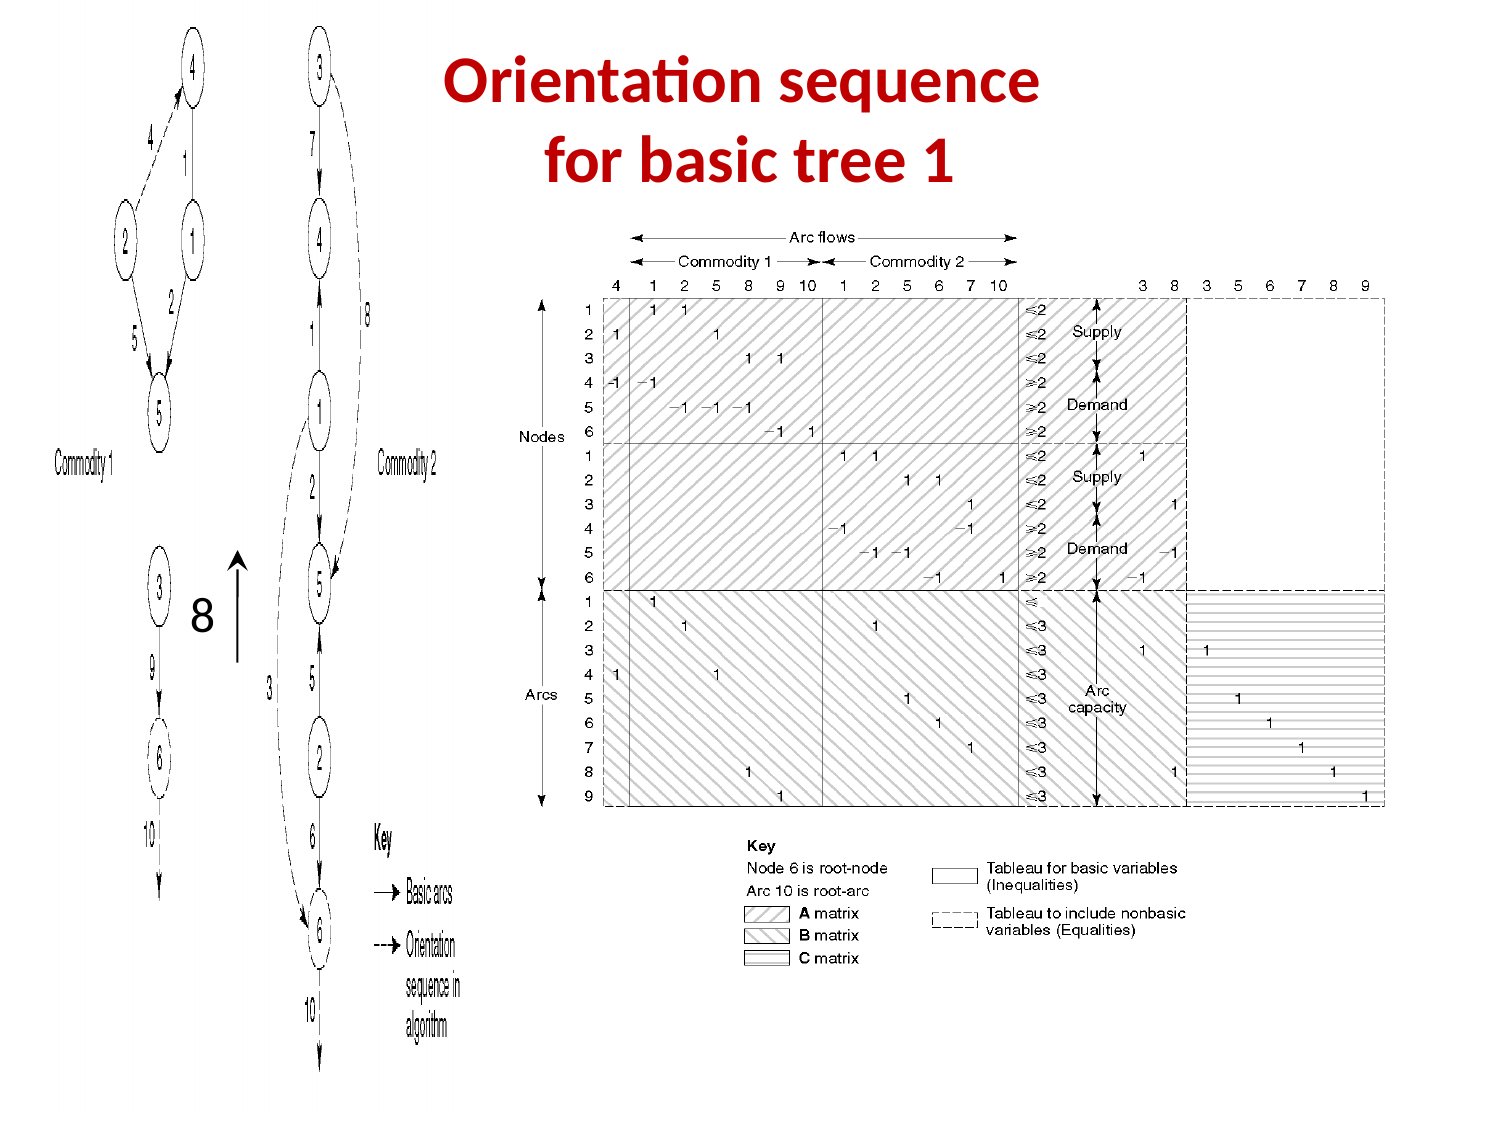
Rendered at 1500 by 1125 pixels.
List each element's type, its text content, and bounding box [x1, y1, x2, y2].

picture [492, 212, 1401, 986]
title Orientation sequence for basic tree 1 [479, 45, 1425, 188]
picture [37, 0, 476, 1117]
